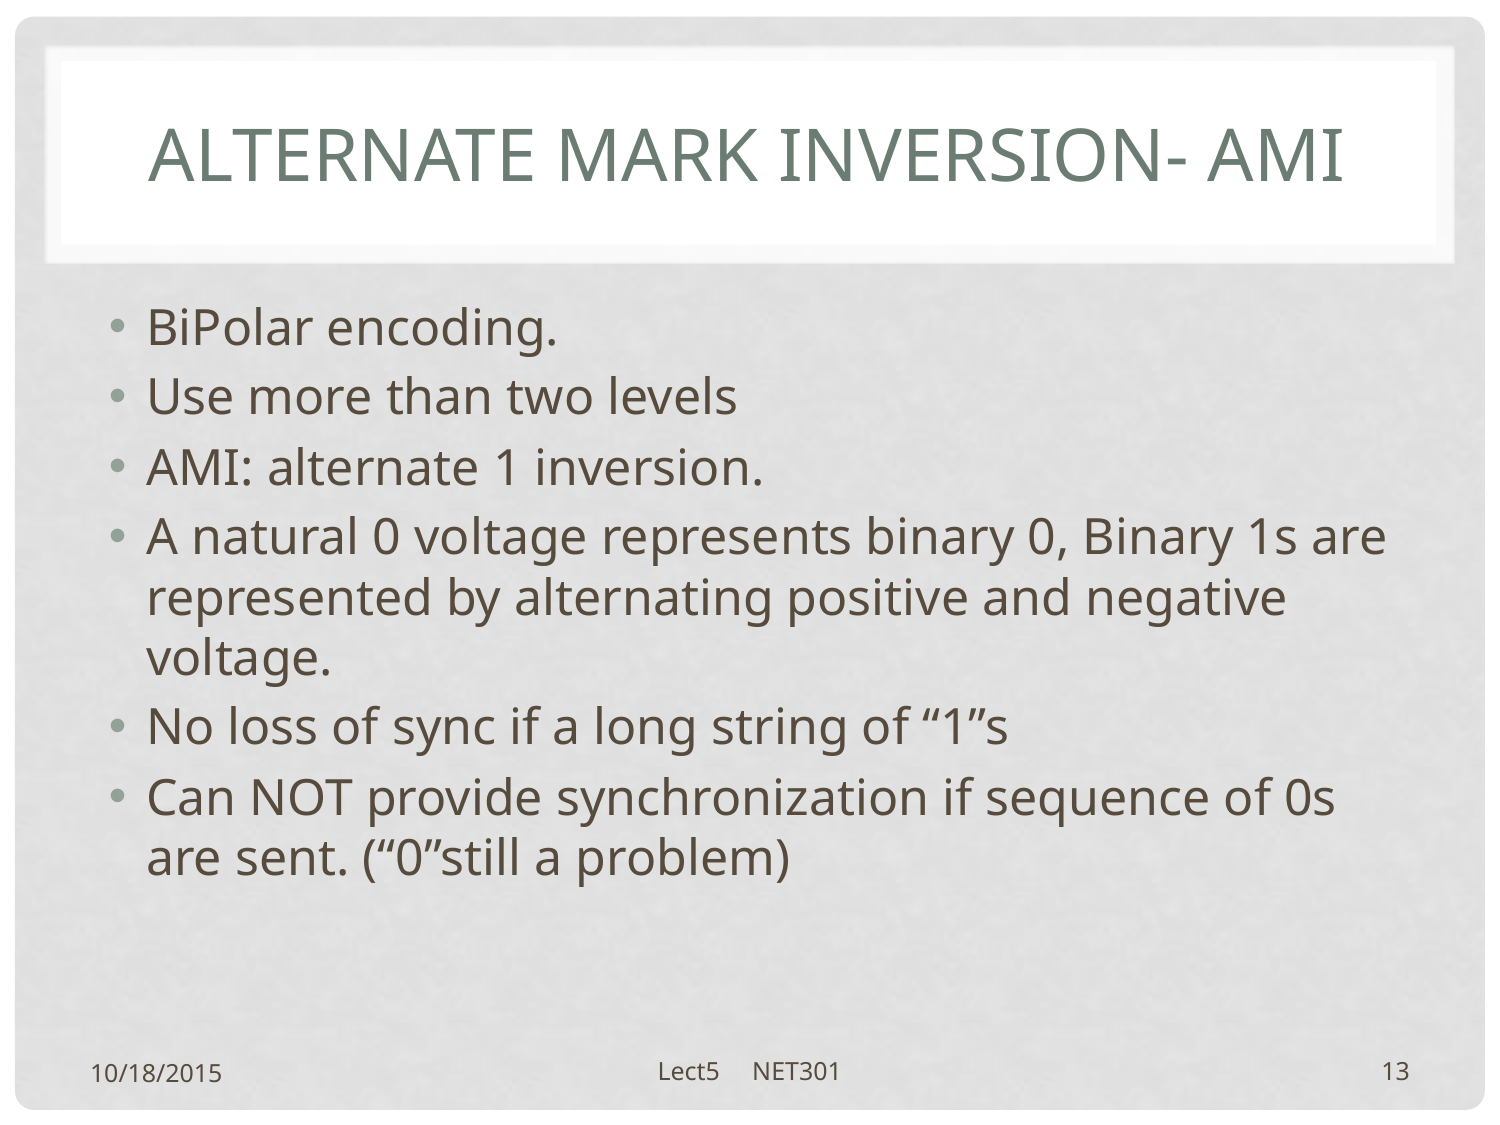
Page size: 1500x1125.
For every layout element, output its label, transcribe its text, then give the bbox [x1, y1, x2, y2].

title Alternate Mark Inversion- AMI [69, 66, 1425, 238]
list BiPolar encoding. Use more than two levels AMI: alternate 1 inversion. A natural 0 voltage represents binary 0, Binary 1s are represented by alternating positive and negative voltage. No loss of sync if a long string of “1”s Can NOT provide synchronization if sequence of 0s are sent. (“0”still a problem) [75, 287, 1425, 1005]
footer Lect5 NET301 [512, 1042, 988, 1103]
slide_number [75, 1042, 425, 1103]
slide_number 13 [1074, 1042, 1425, 1103]
